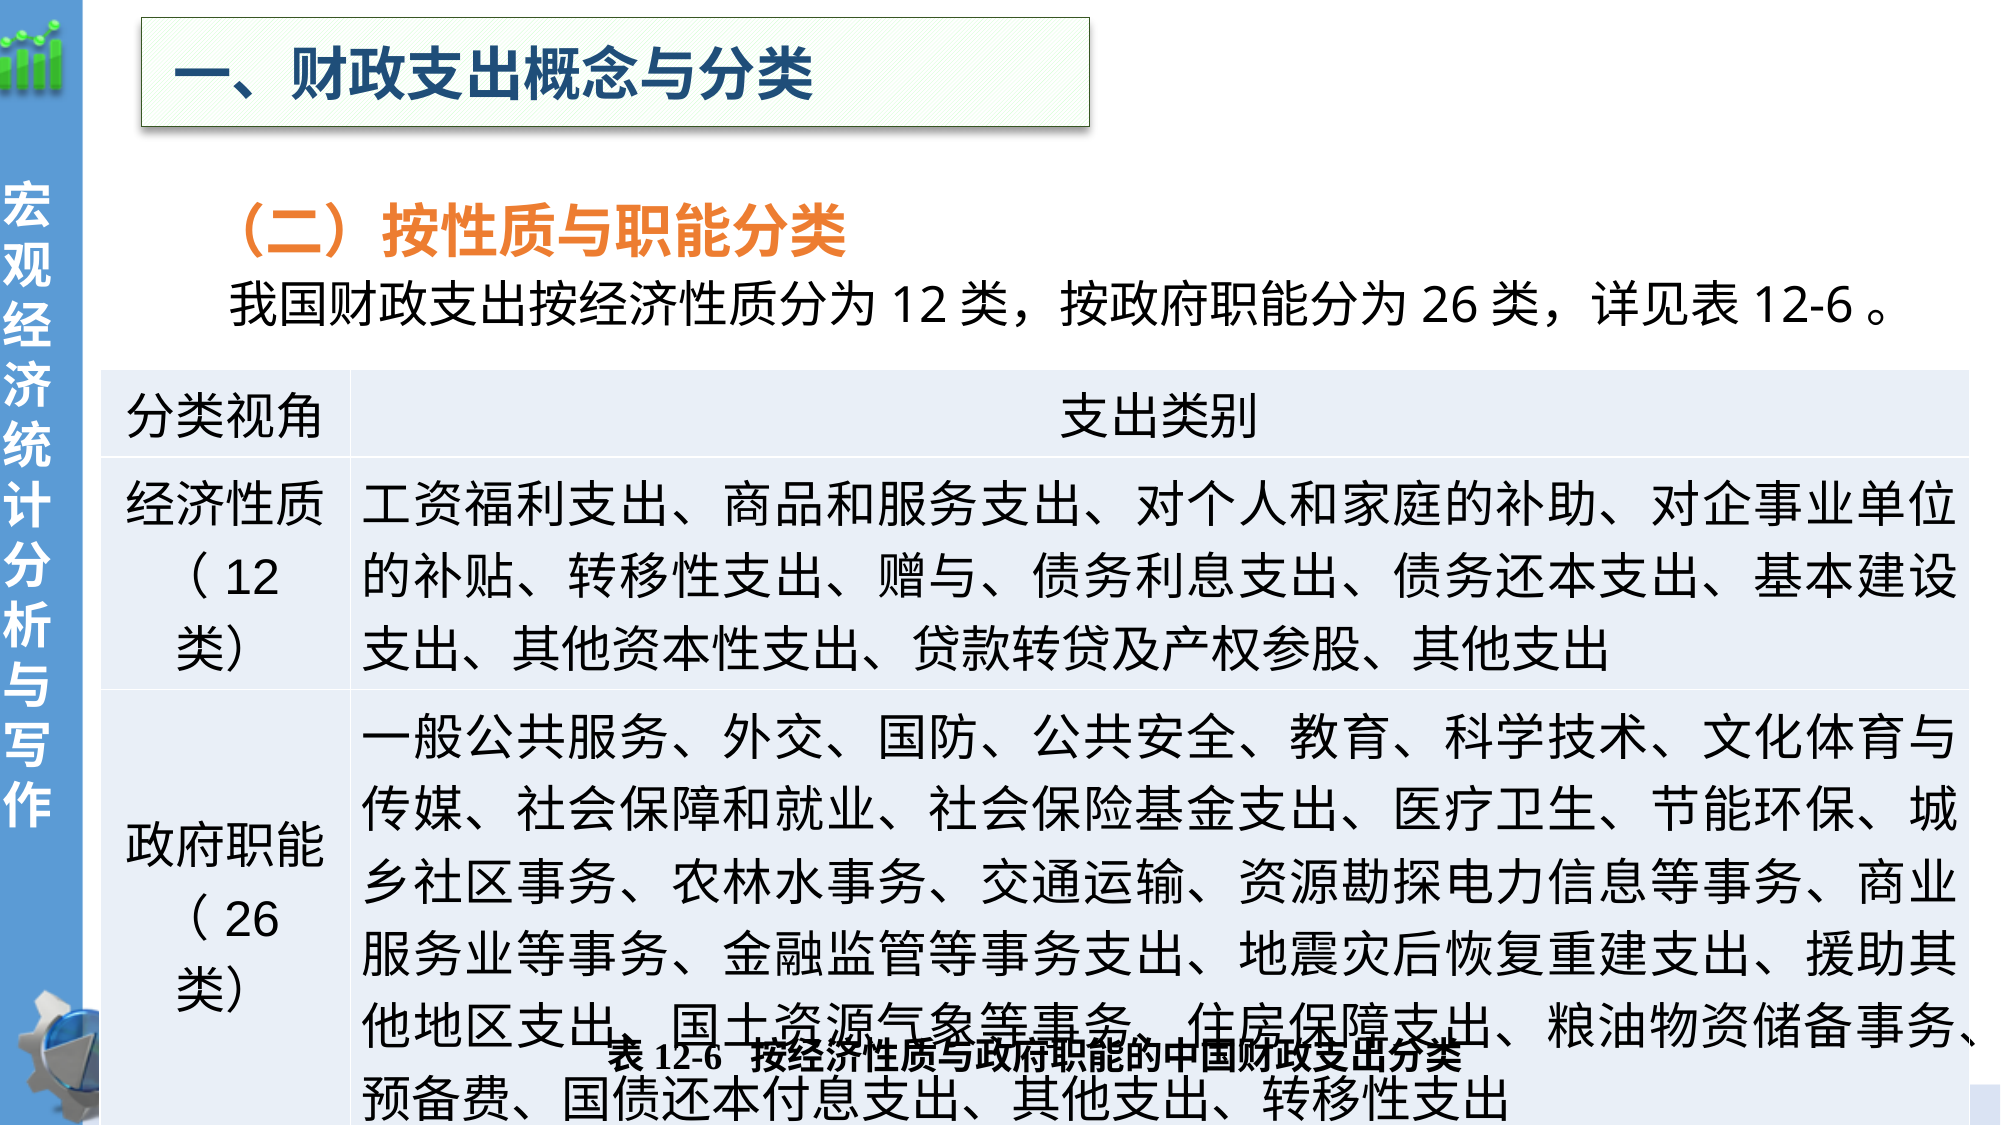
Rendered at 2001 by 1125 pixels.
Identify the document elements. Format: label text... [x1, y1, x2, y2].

text_box （二）按性质与职能分类 [151, 152, 1919, 368]
table_cell 一般公共服务、外交、国防、公共安全、教育、科学技术、文化体育与传媒、社会保障和就业、社会保险基金支出、医疗卫生、节能环保、城乡社区事务、农林水事务、交通运输、资源勘探电力信息等事务、商业服务业等事务、金融监管等事务支出、地震灾后恢复重建支出、援助其他地区支出、国土资源气象等事务、住房保障支出、粮油物资储备事务、预备费、国债还本付息支出、其他支出、转移性支出 [351, 690, 1969, 1125]
table_header 分类视角 [101, 370, 350, 456]
text_box 我国财政支出按经济性质分为12类，按政府职能分为26类，详见表12-6。 [213, 265, 2000, 385]
table_cell 工资福利支出、商品和服务支出、对个人和家庭的补助、对企事业单位的补贴、转移性支出、赠与、债务利息支出、债务还本支出、基本建设支出、其他资本性支出、贷款转贷及产权参股、其他支出 [351, 458, 1969, 689]
table_header 支出类别 [351, 385, 1969, 456]
text_box 宏观经济统计分析与写作 [0, 116, 70, 891]
table_cell 政府职能 （26类） [101, 690, 350, 1125]
picture [0, 0, 2001, 1125]
text_box 表12-6 按经济性质与政府职能的中国财政支出分类 [527, 1015, 1542, 1085]
table_cell 经济性质 （12类） [101, 458, 350, 689]
text_box 一、财政支出概念与分类 [141, 17, 1089, 127]
